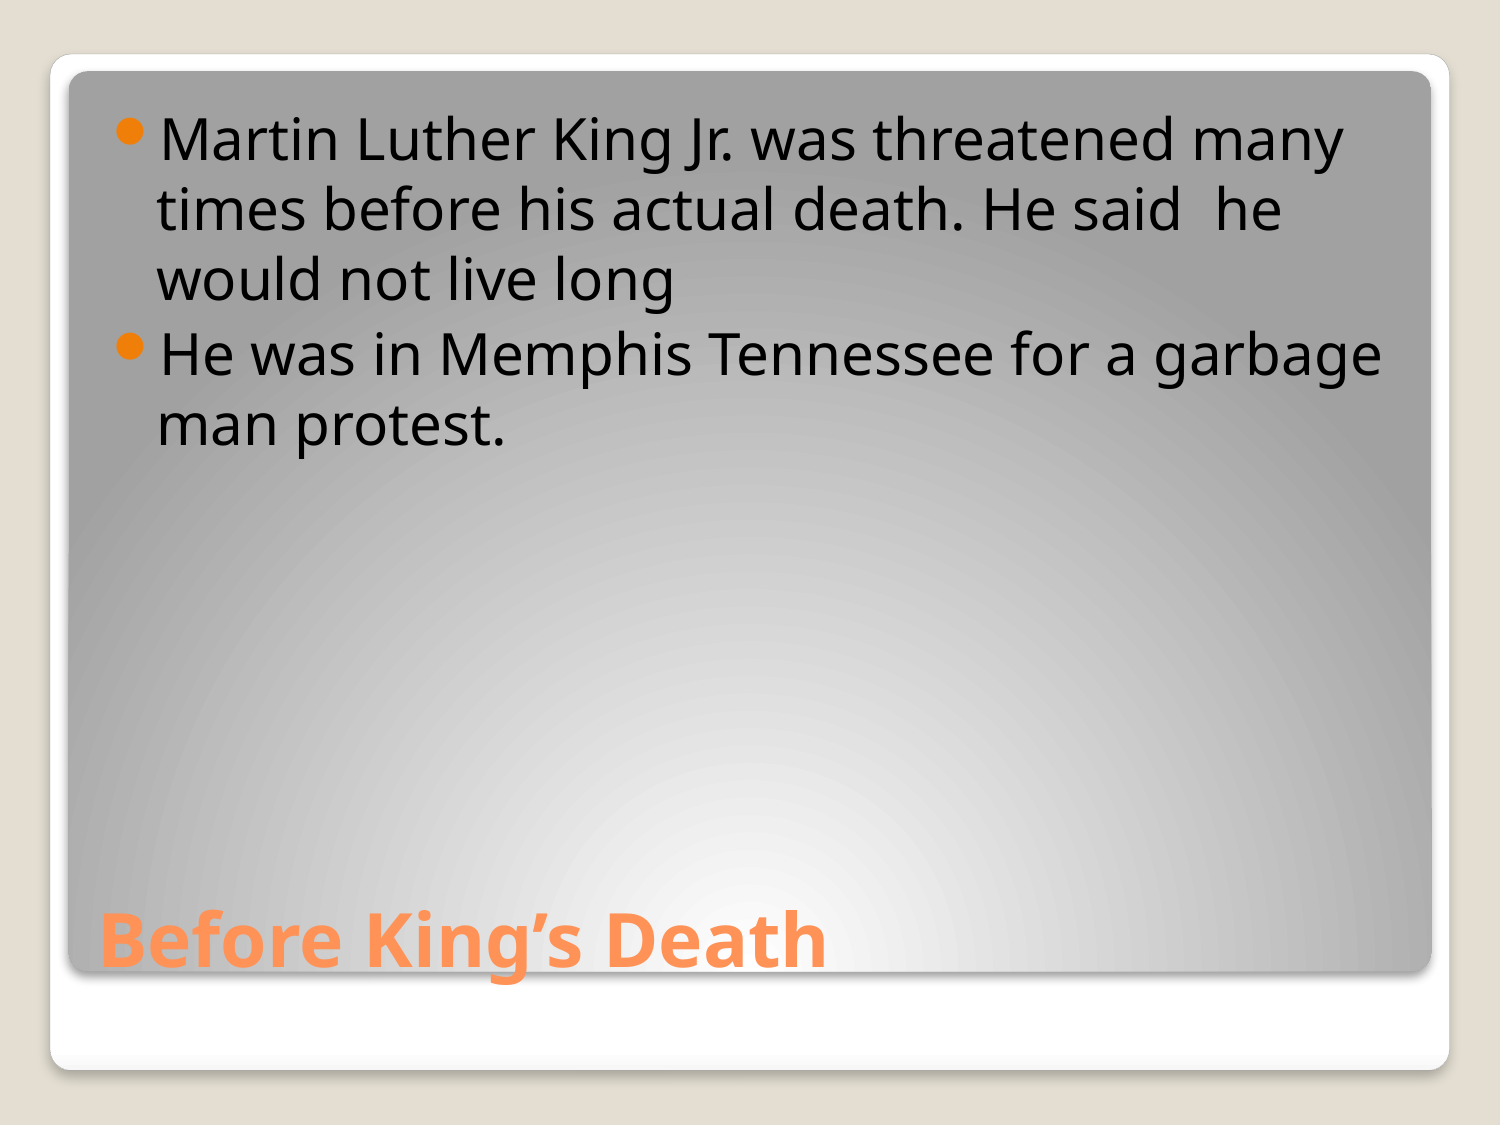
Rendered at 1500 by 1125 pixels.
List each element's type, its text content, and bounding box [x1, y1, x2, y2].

title Before King’s Death [82, 817, 1425, 990]
list Martin Luther King Jr. was threatened many times before his actual death. He said he would not live long He was in Memphis Tennessee for a garbage man protest. [82, 86, 1425, 774]
